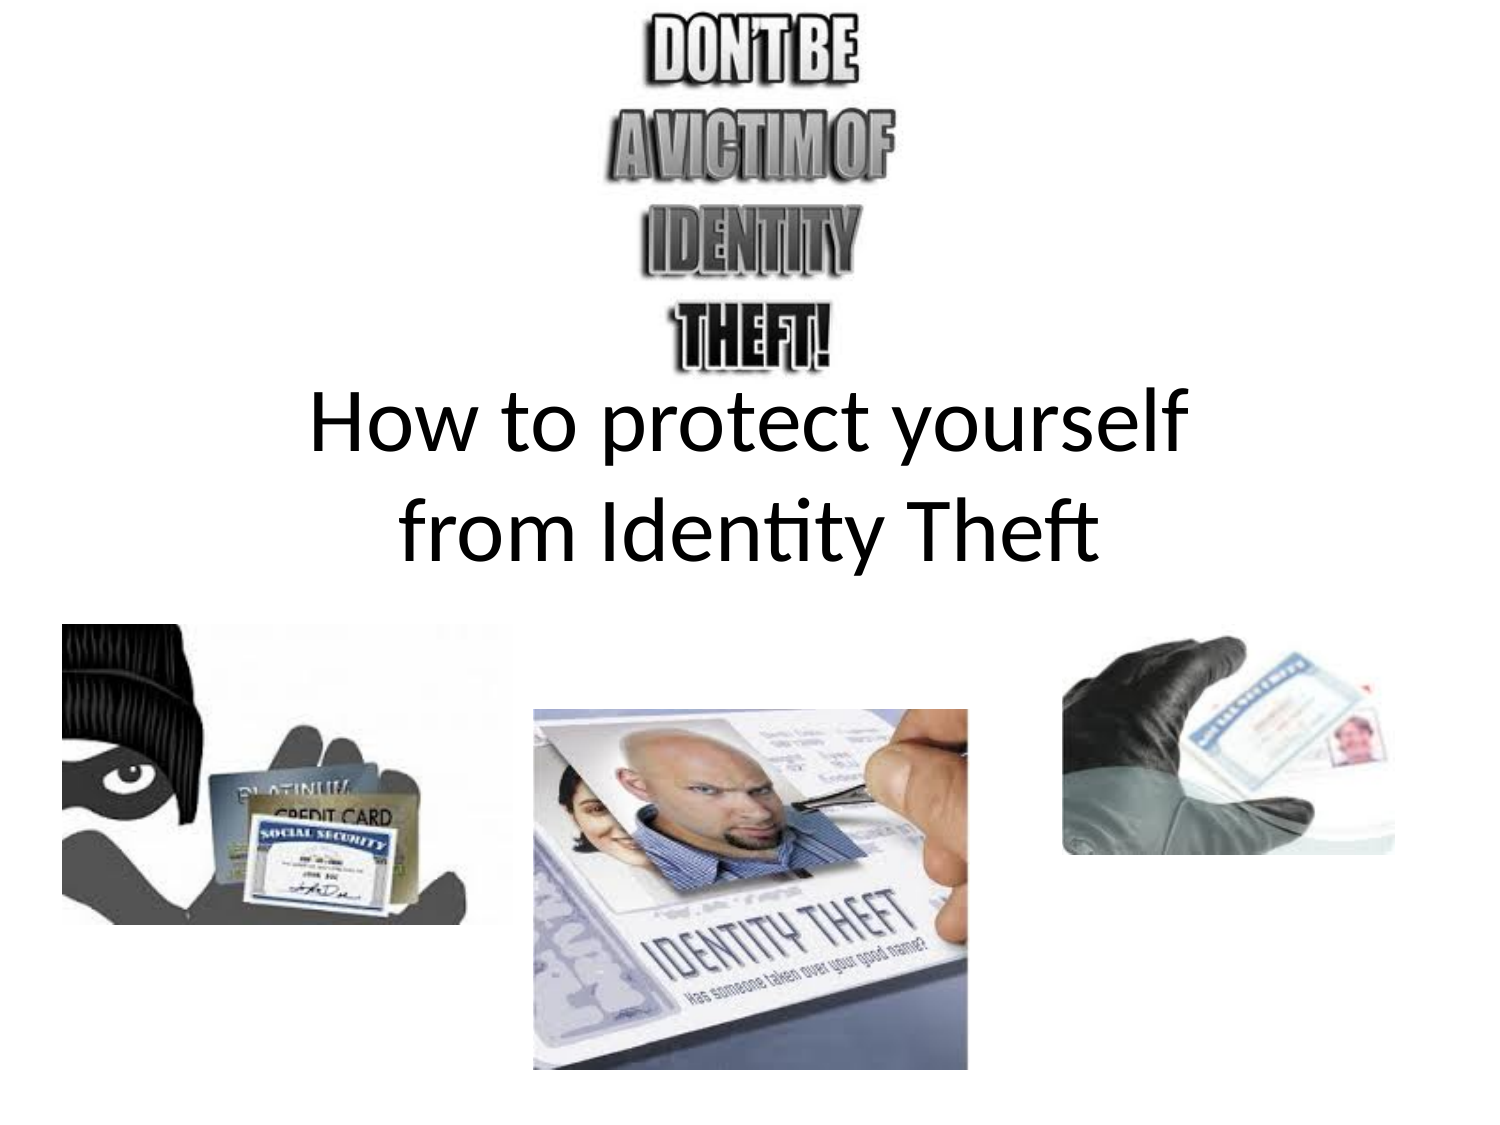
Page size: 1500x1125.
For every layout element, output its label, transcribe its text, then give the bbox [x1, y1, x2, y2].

title How to protect yourself from Identity Theft [112, 349, 1388, 591]
picture [1062, 624, 1395, 855]
picture [533, 709, 970, 1070]
picture [62, 624, 513, 926]
picture [597, 0, 905, 384]
